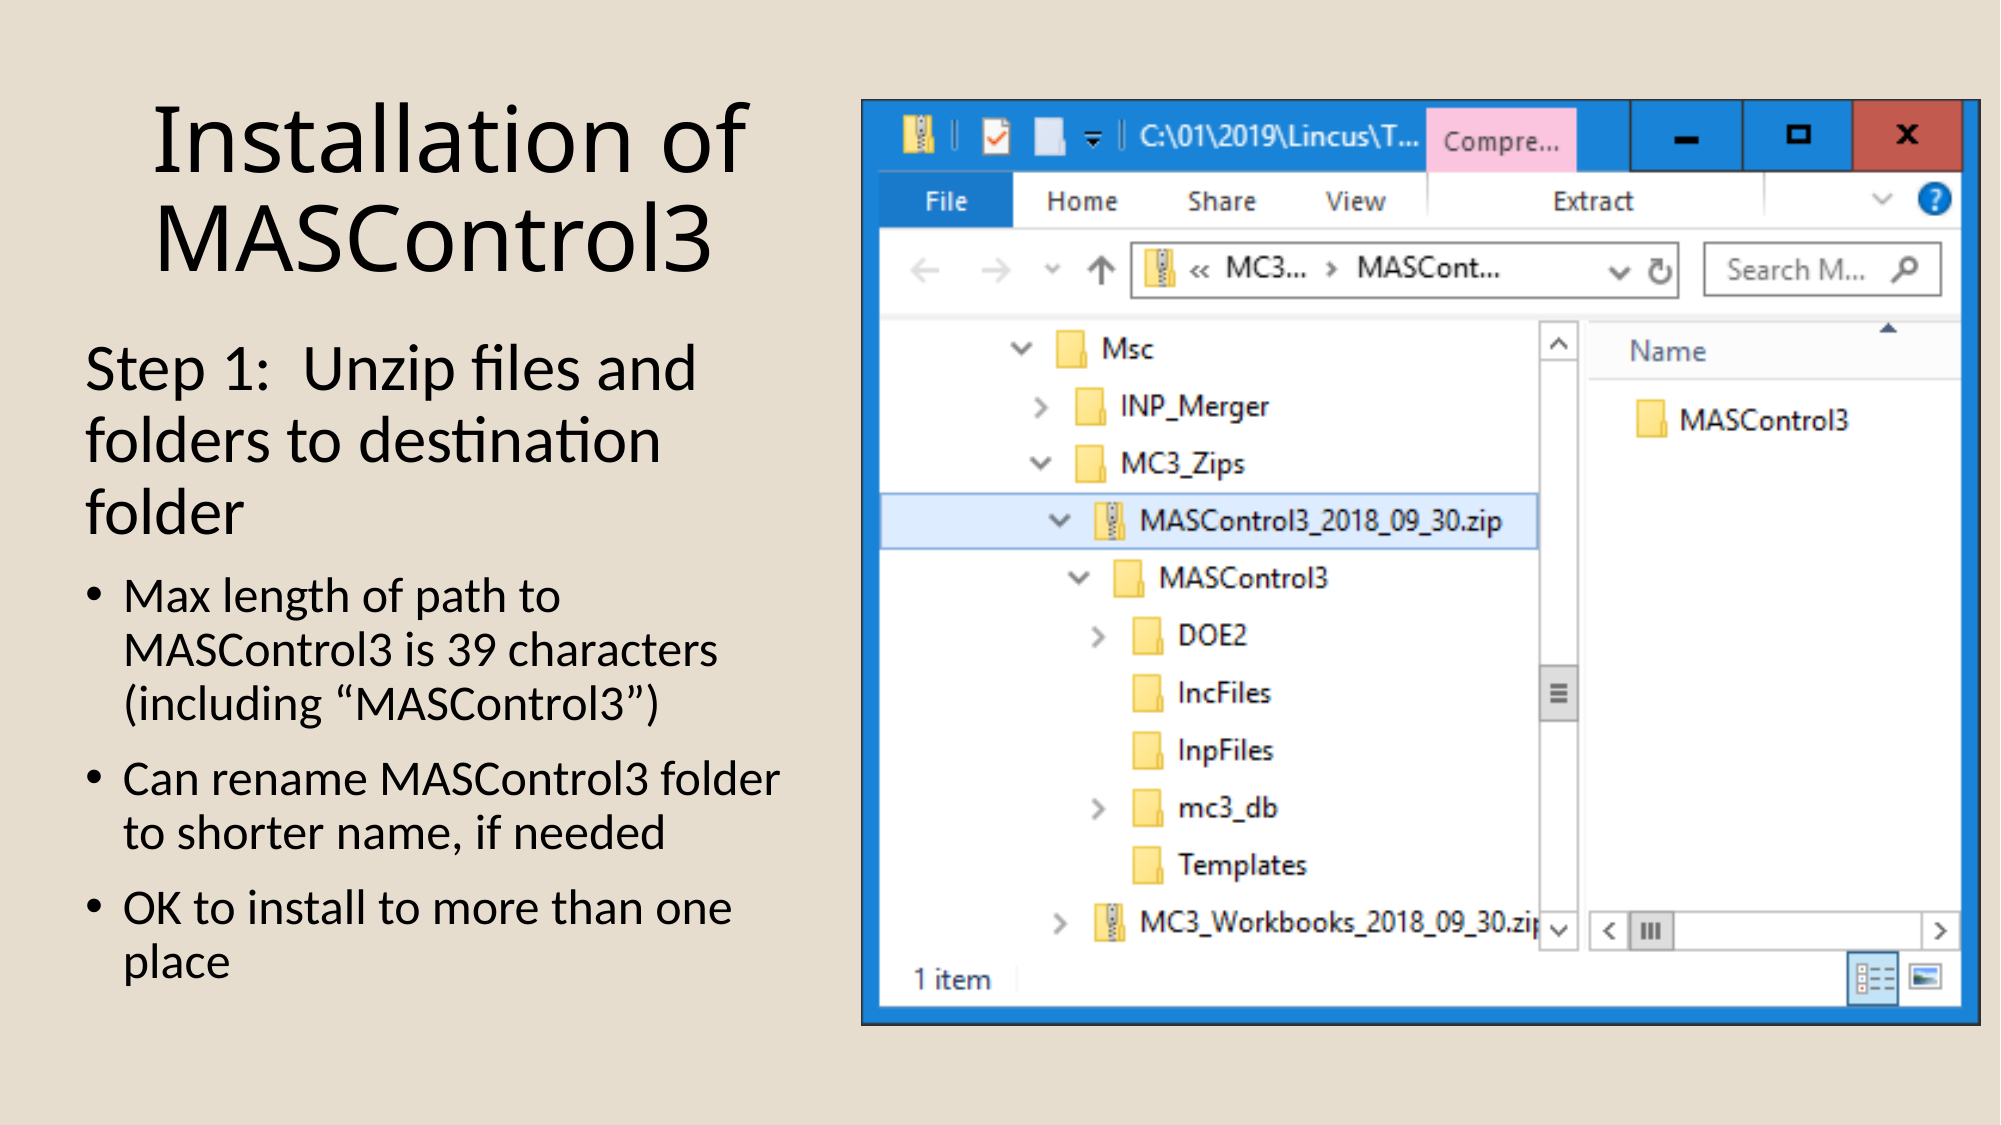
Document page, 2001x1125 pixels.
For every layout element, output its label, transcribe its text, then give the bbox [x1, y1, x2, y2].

list Step 1: Unzip files and folders to destination folder Max length of path to MASControl3 is 39 characters (including “MASControl3”) Can rename MASControl3 folder to shorter name, if needed OK to install to more than one place [70, 325, 820, 1088]
picture [861, 99, 1981, 1026]
title Installation of MASControl3 [137, 37, 941, 347]
